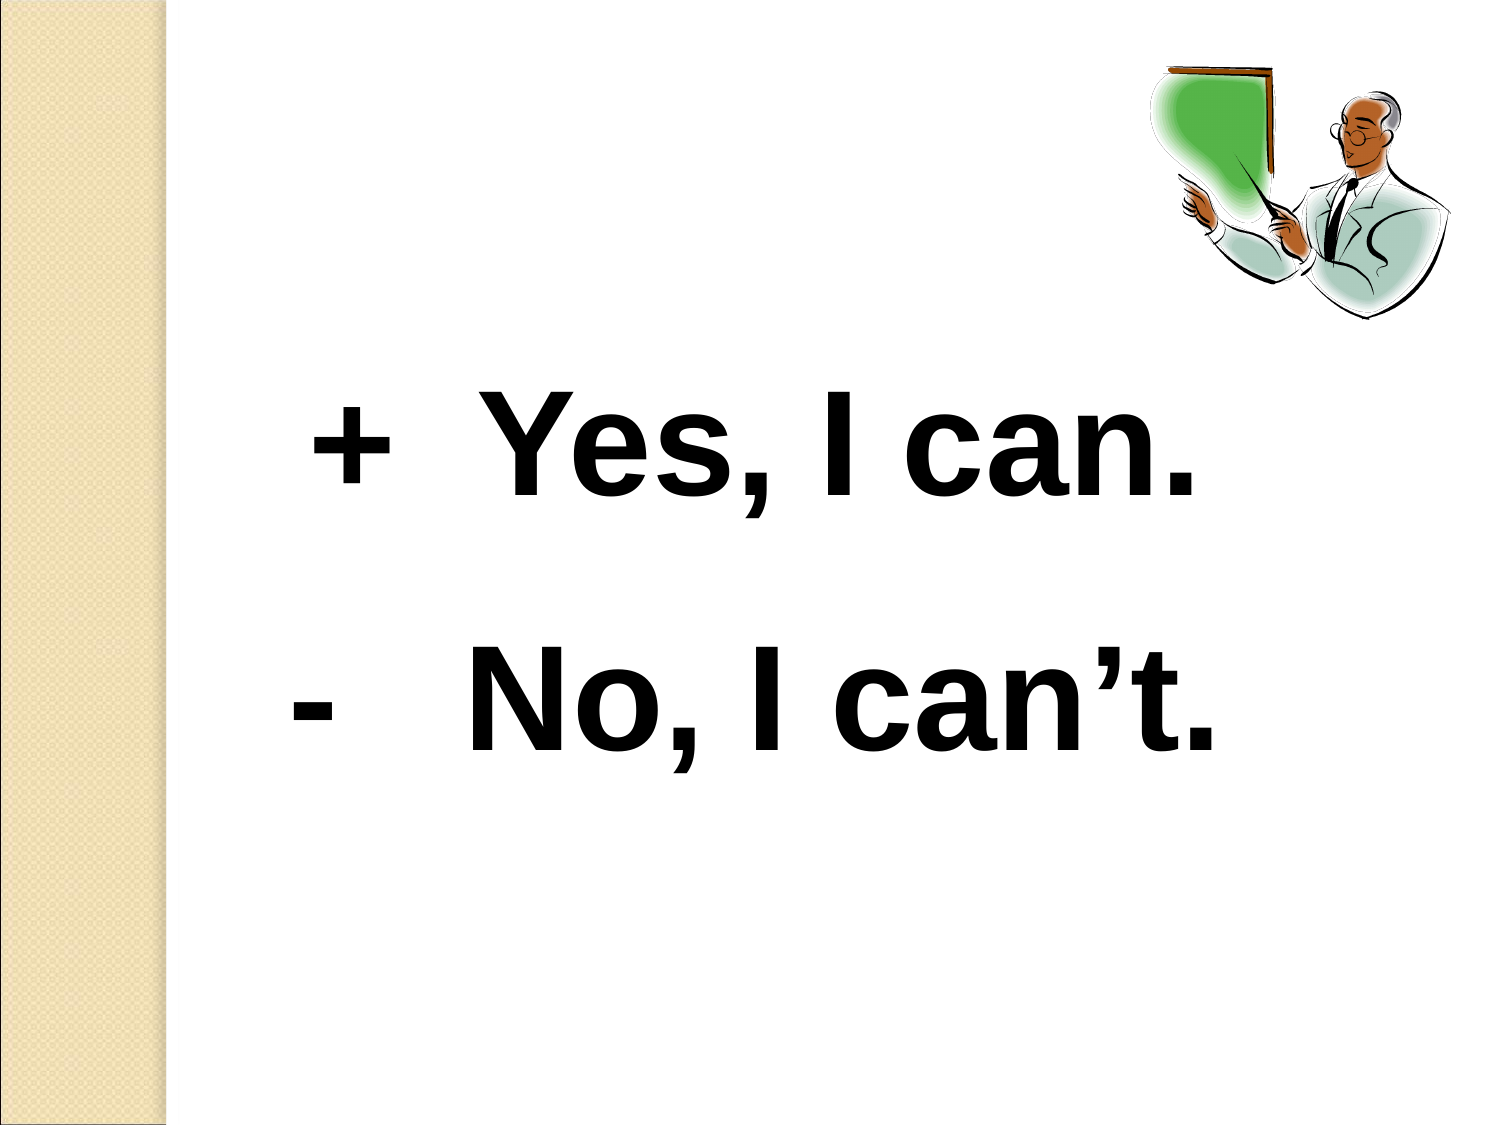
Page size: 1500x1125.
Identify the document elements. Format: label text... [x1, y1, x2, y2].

text_box + Yes, I can. - No, I can’t. [149, 337, 1363, 803]
picture [0, 0, 166, 1125]
picture [1149, 62, 1451, 320]
